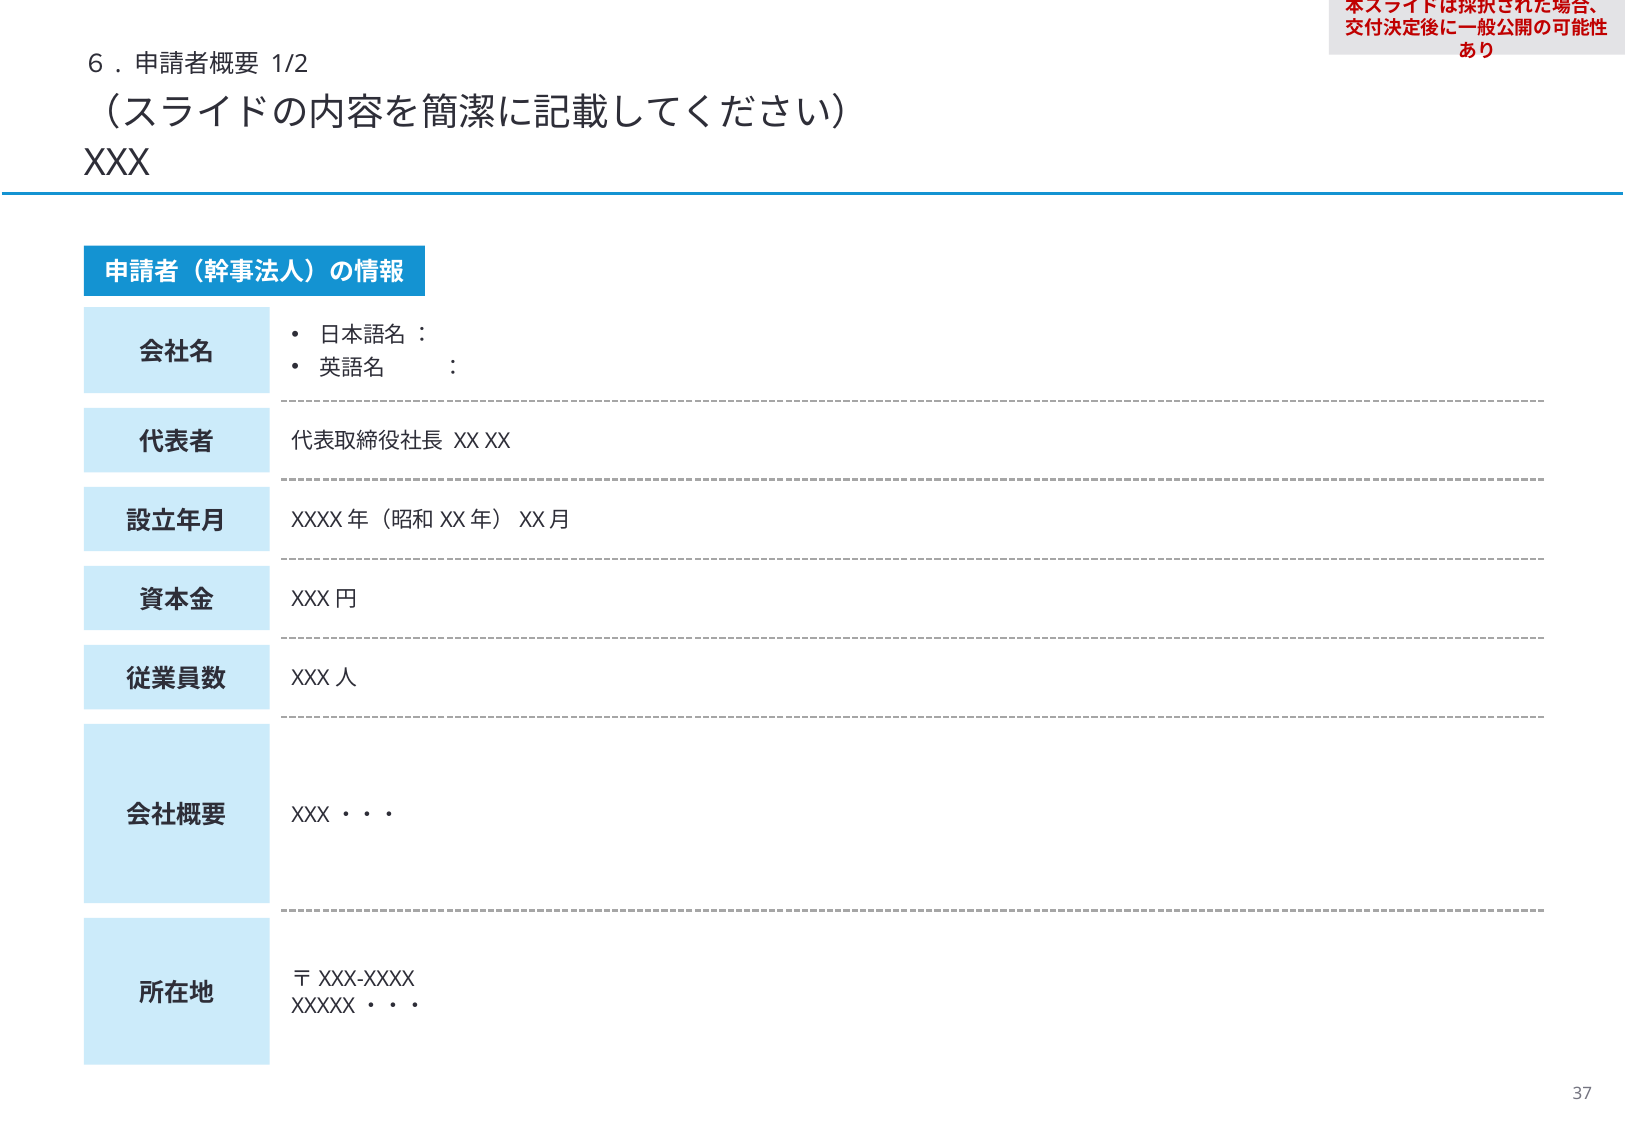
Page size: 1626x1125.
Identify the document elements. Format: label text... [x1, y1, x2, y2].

text_box 本スライドは採択された場合、交付決定後に一般公開の可能性あり [1328, 0, 1625, 55]
list ６. 申請者概要 1/2 [84, 40, 1543, 82]
text_box 会社名 [83, 306, 270, 394]
list （スライドの内容を簡潔に記載してください） XXX [84, 83, 1543, 183]
text_box 設立年月 [83, 486, 270, 552]
text_box 〒XXX-XXXX XXXXX・・・ [279, 917, 1542, 1065]
text_box 日本語名 ： 英語名 ： [279, 306, 1542, 394]
text_box 代表者 [83, 407, 270, 473]
text_box 所在地 [83, 917, 270, 1065]
text_box XXX・・・ [279, 723, 1542, 904]
text_box XXXX年（昭和XX年）XX月 [279, 486, 1542, 552]
text_box 申請者（幹事法人）の情報 [83, 245, 426, 297]
text_box XXX円 [279, 565, 1542, 631]
text_box XXX人 [279, 644, 1542, 710]
text_box 代表取締役社長 XX XX [279, 407, 1542, 473]
text_box 従業員数 [83, 644, 270, 710]
text_box 資本金 [83, 565, 270, 631]
text_box 会社概要 [83, 723, 270, 904]
